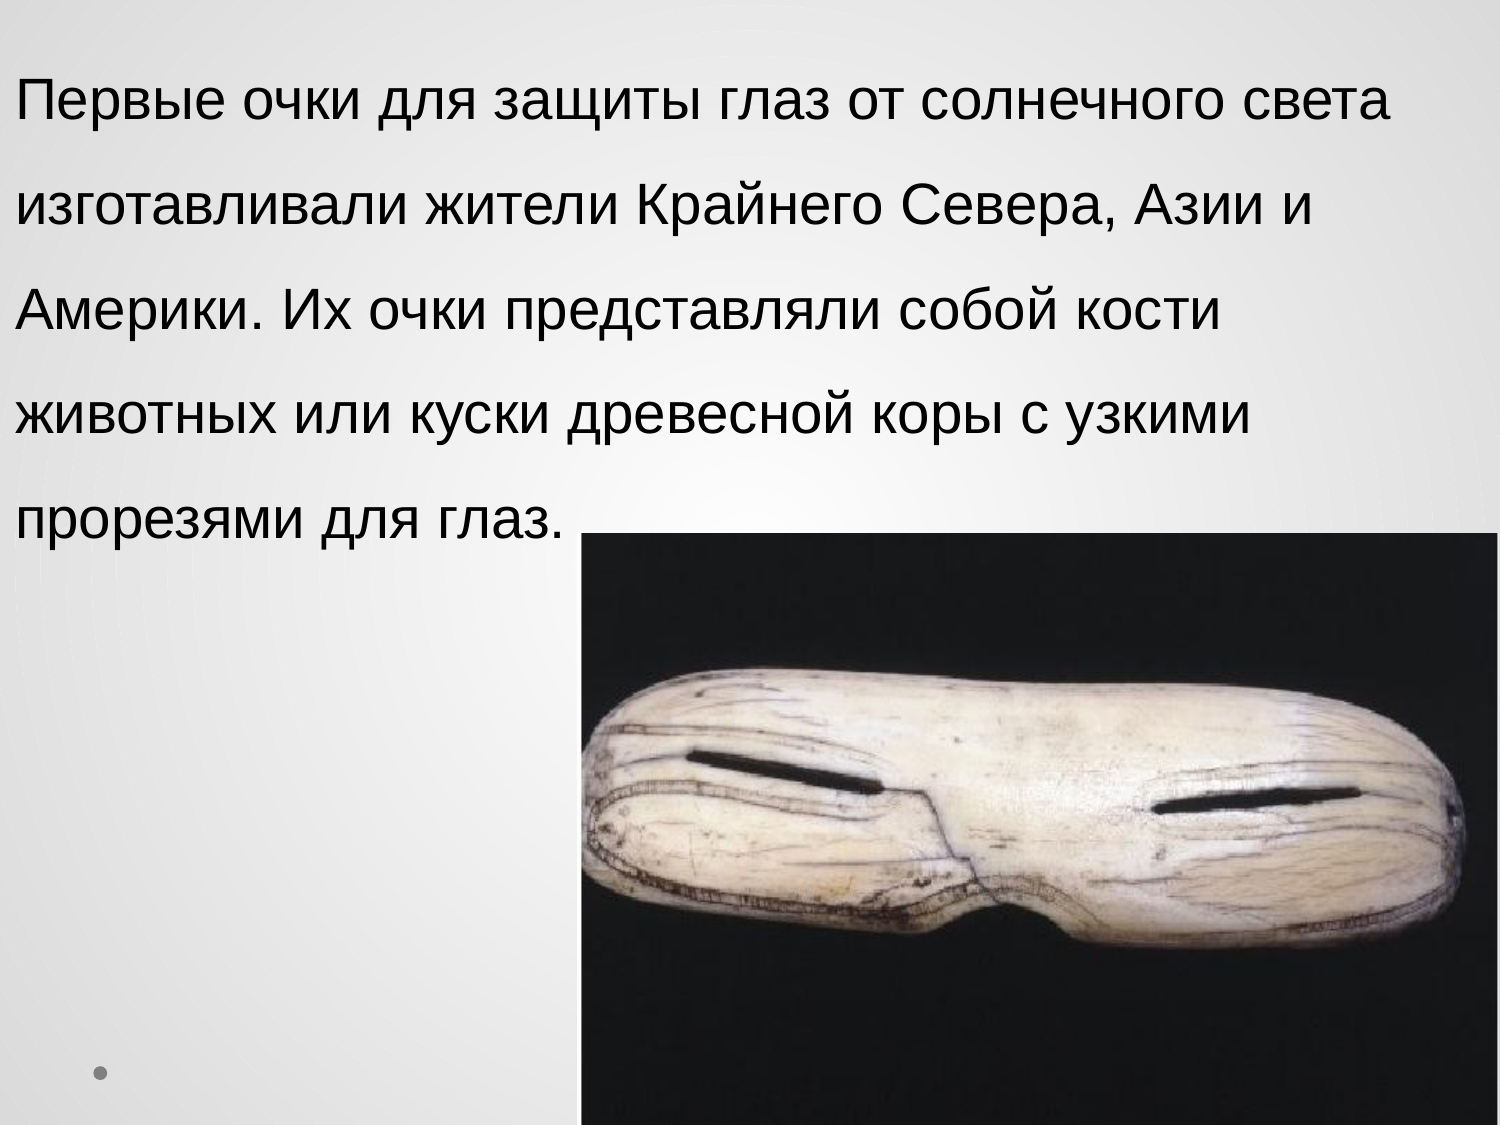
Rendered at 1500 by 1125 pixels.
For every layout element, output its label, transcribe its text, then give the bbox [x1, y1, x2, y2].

picture [576, 533, 1499, 1125]
list Первые очки для защиты глаз от солнечного света изготавливали жители Крайнего Севера, Азии и Америки. Их очки представляли собой кости животных или куски древесной коры с узкими прорезями для глаз. [0, 19, 1500, 657]
